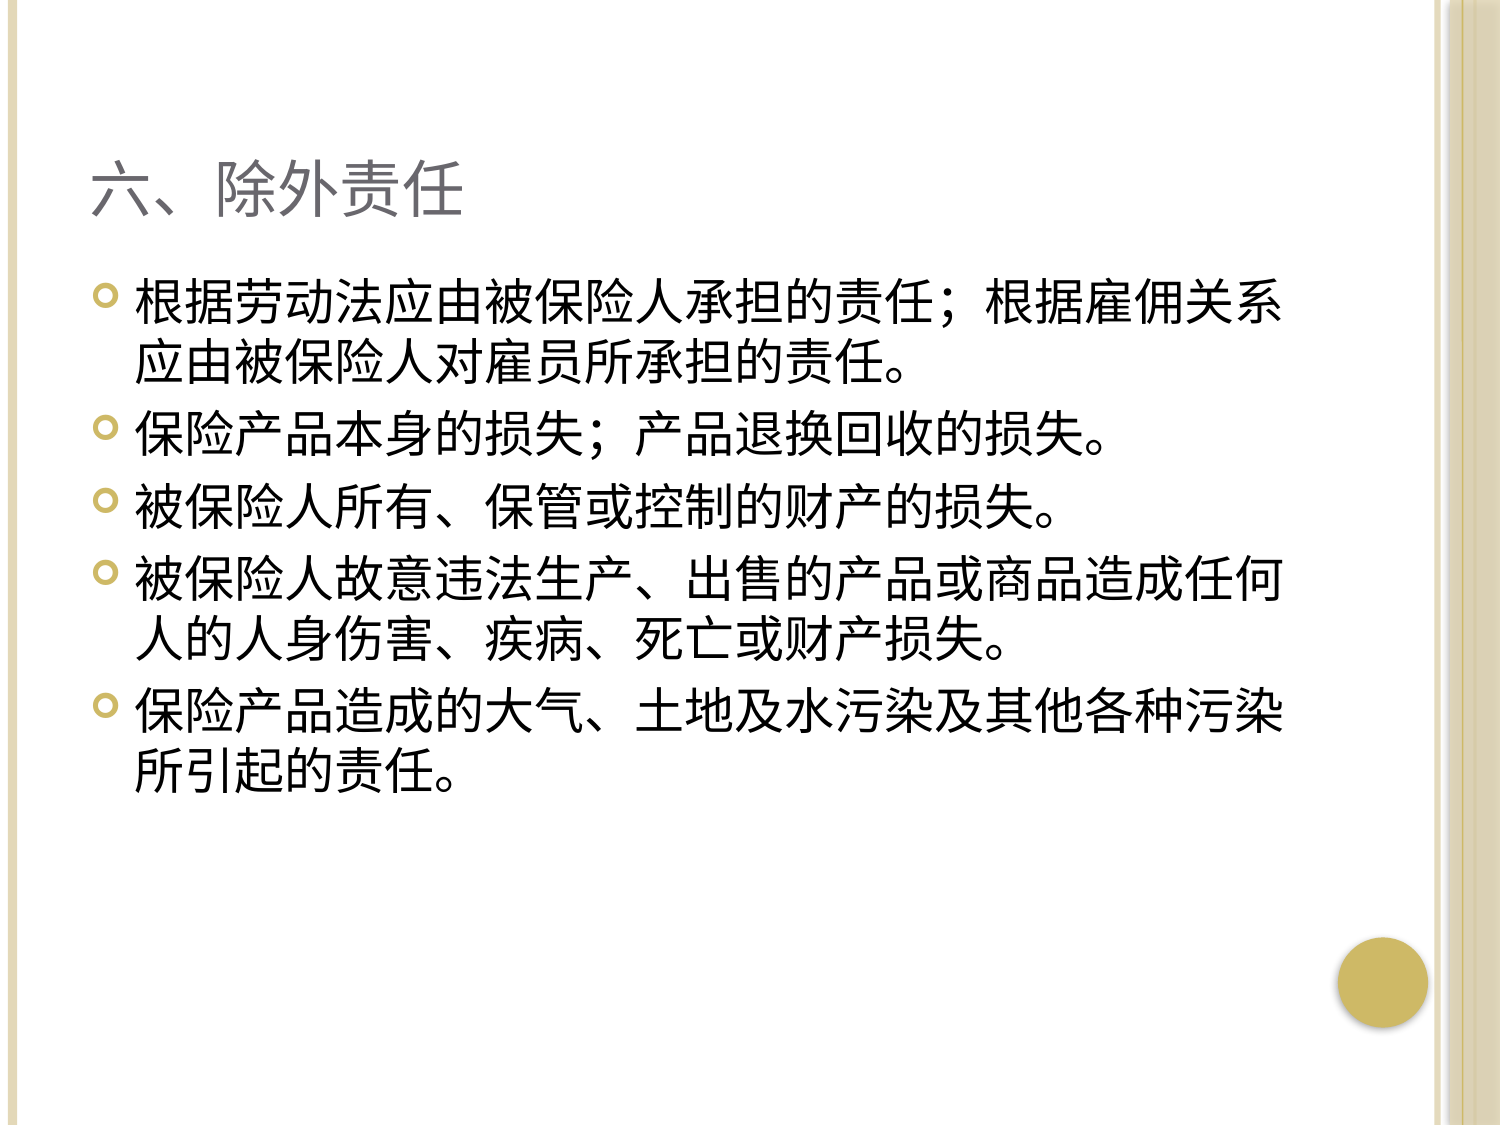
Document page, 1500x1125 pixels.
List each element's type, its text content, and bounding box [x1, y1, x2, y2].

list 根据劳动法应由被保险人承担的责任；根据雇佣关系应由被保险人对雇员所承担的责任。 保险产品本身的损失；产品退换回收的损失。 被保险人所有、保管或控制的财产的损失。 被保险人故意违法生产、出售的产品或商品造成任何人的人身伤害、疾病、死亡或财产损失。 保险产品造成的大气、土地及水污染及其他各种污染所引起的责任。 [74, 262, 1301, 1063]
title 六、除外责任 [75, 45, 1300, 233]
